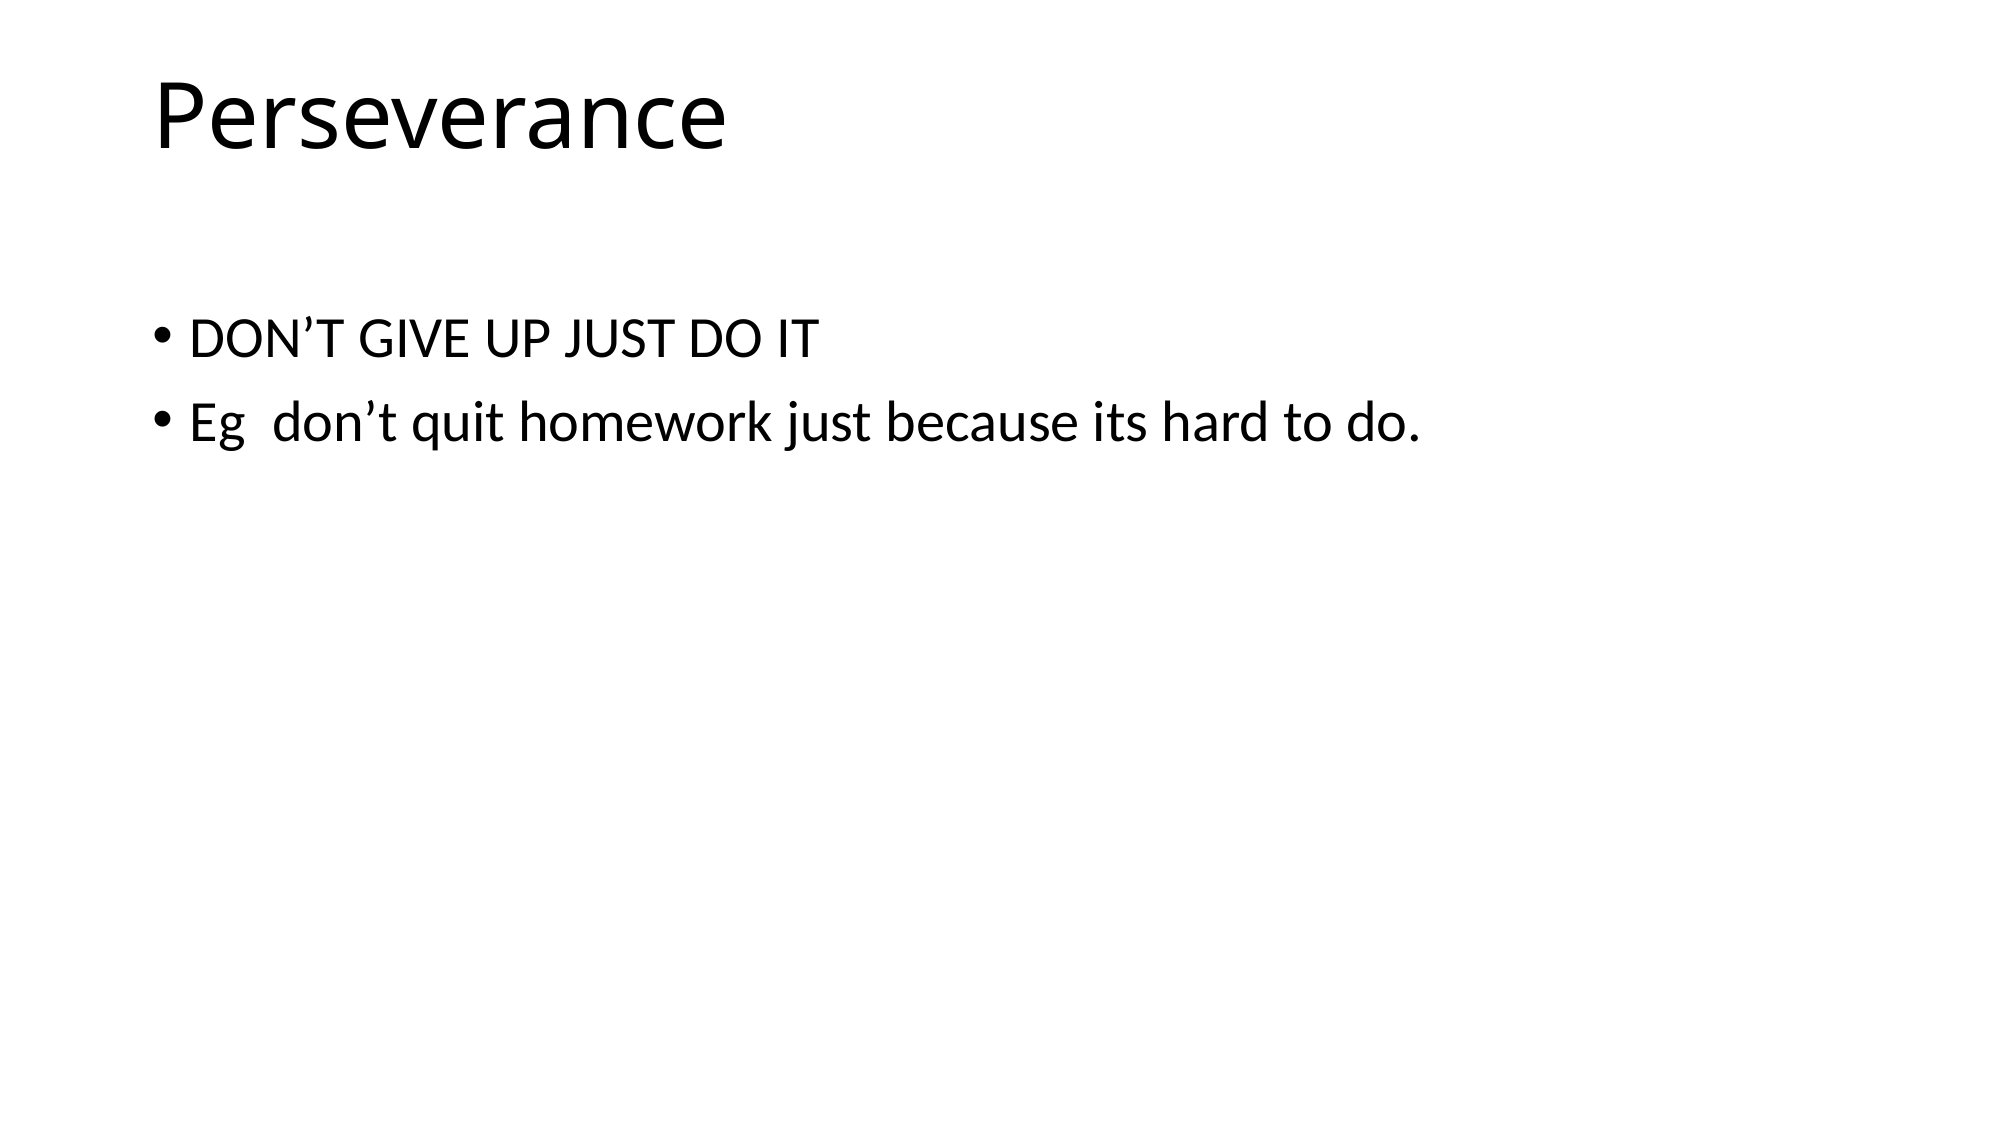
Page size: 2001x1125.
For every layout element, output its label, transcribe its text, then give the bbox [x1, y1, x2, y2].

title Perseverance [137, 59, 1863, 278]
list DON’T GIVE UP JUST DO IT Eg don’t quit homework just because its hard to do. [137, 299, 1863, 1014]
